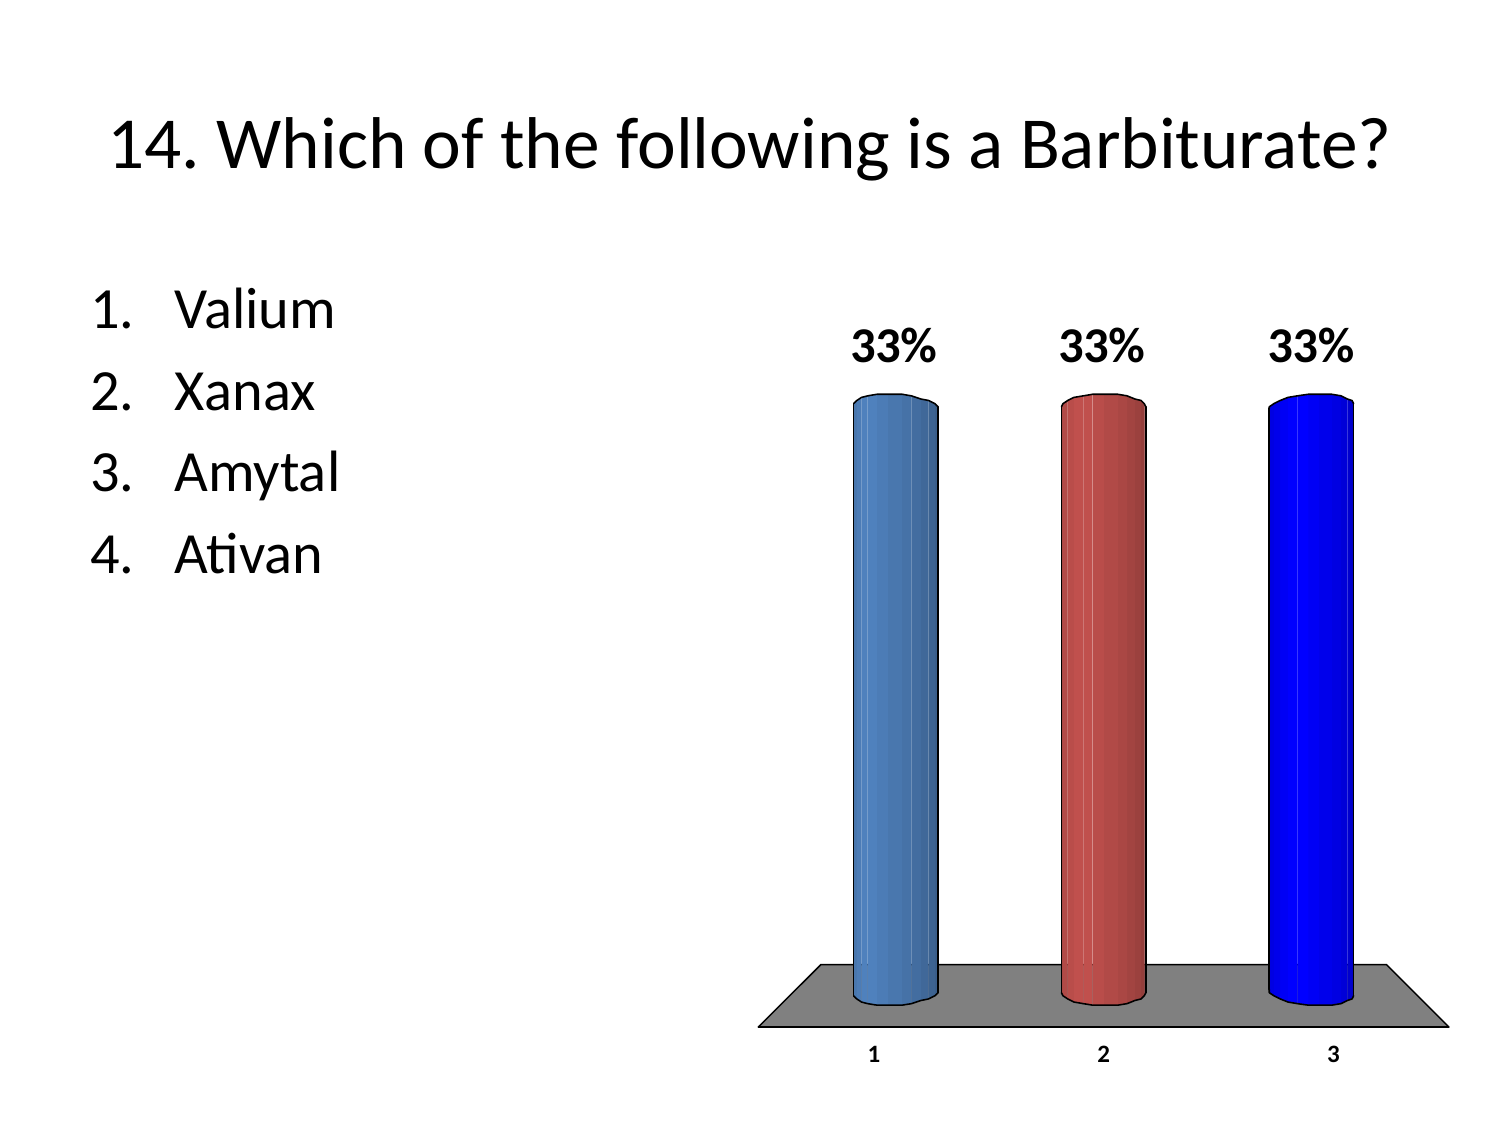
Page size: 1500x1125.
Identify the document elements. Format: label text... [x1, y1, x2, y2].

title 14. Which of the following is a Barbiturate? [75, 45, 1425, 233]
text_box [739, 270, 1490, 1115]
list Valium Xanax Amytal Ativan [75, 262, 750, 1005]
